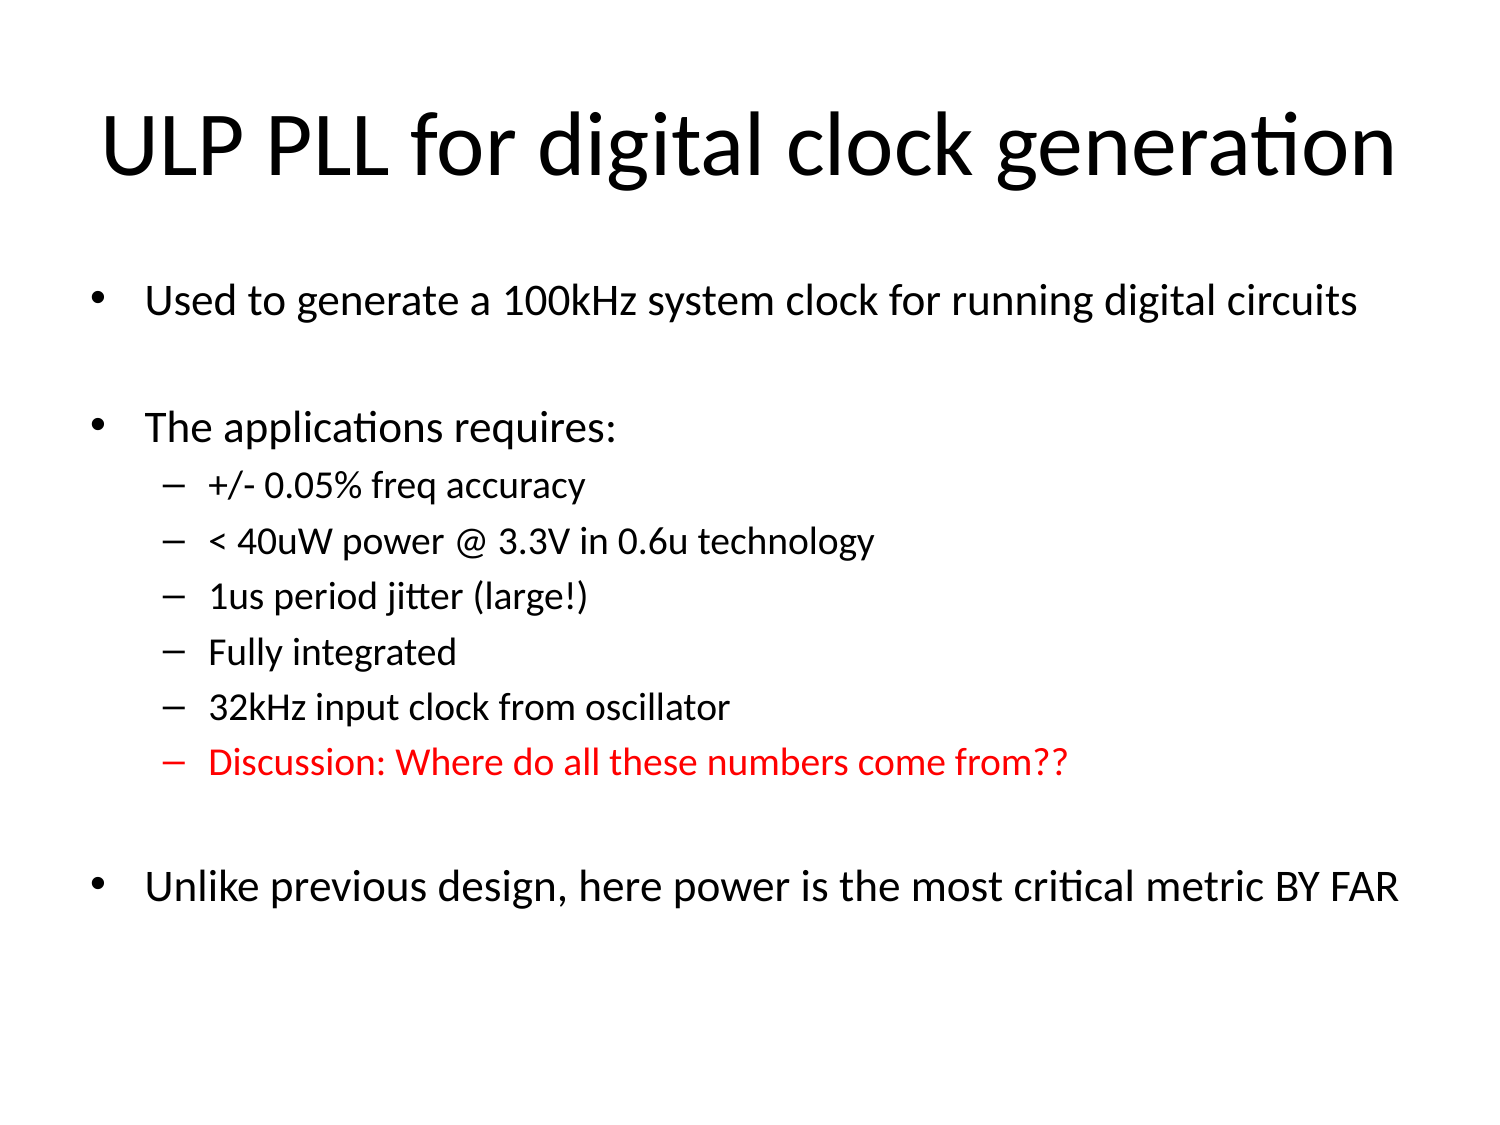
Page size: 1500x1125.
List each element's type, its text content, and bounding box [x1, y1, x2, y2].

title ULP PLL for digital clock generation [75, 45, 1425, 233]
list Used to generate a 100kHz system clock for running digital circuits The applications requires: +/- 0.05% freq accuracy < 40uW power @ 3.3V in 0.6u technology 1us period jitter (large!) Fully integrated 32kHz input clock from oscillator Discussion: Where do all these numbers come from?? Unlike previous design, here power is the most critical metric BY FAR [75, 262, 1425, 1005]
